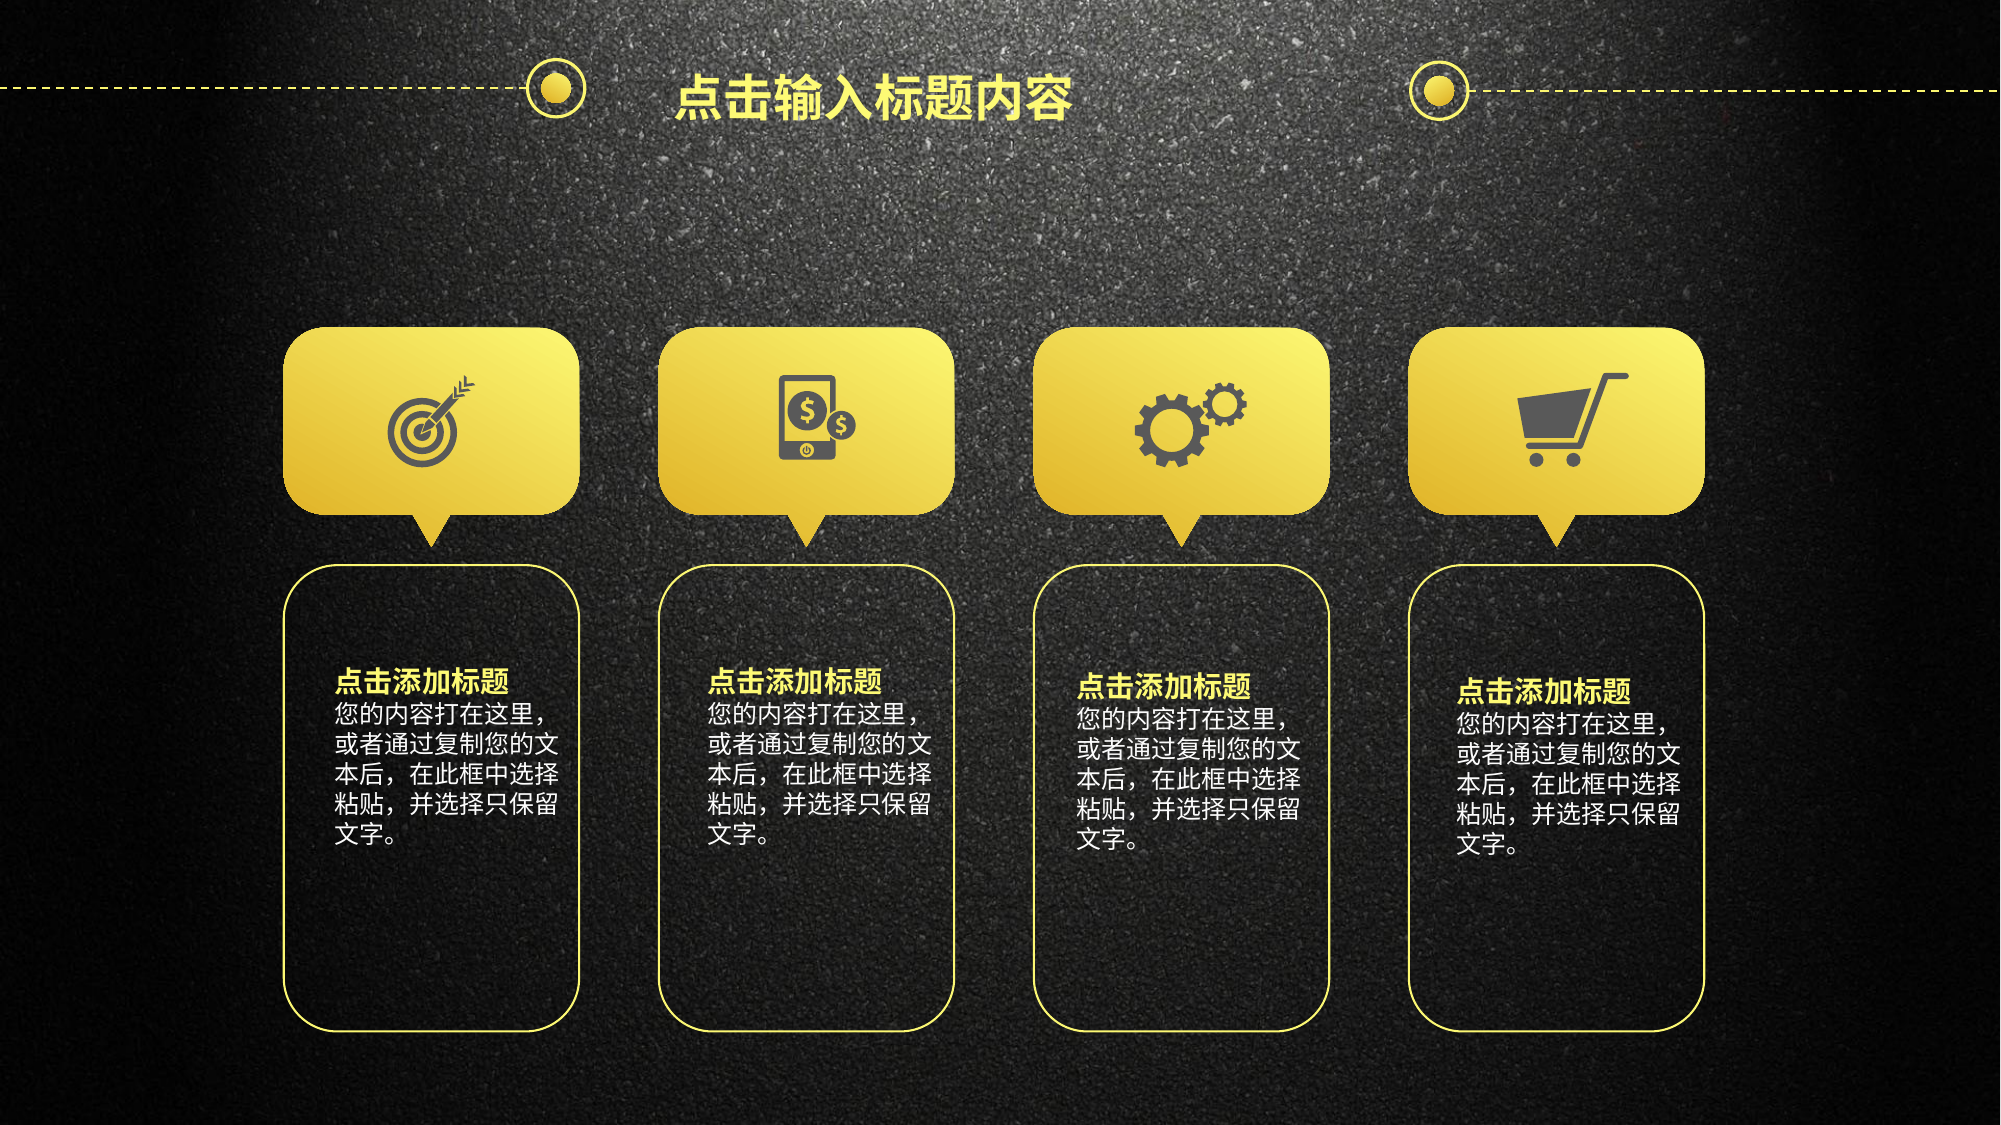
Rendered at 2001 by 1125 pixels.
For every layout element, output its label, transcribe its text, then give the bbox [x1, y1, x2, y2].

text_box [1409, 61, 1470, 121]
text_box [283, 565, 581, 1032]
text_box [658, 327, 955, 547]
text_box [1033, 565, 1330, 1032]
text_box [1408, 565, 1705, 1032]
text_box 点击输入标题内容 [612, 42, 1089, 138]
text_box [1408, 327, 1705, 547]
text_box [658, 565, 955, 1032]
text_box [1423, 74, 1456, 107]
text_box [526, 58, 586, 118]
text_box [540, 72, 572, 105]
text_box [1033, 327, 1330, 547]
picture [0, 0, 2001, 1125]
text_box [283, 327, 580, 547]
